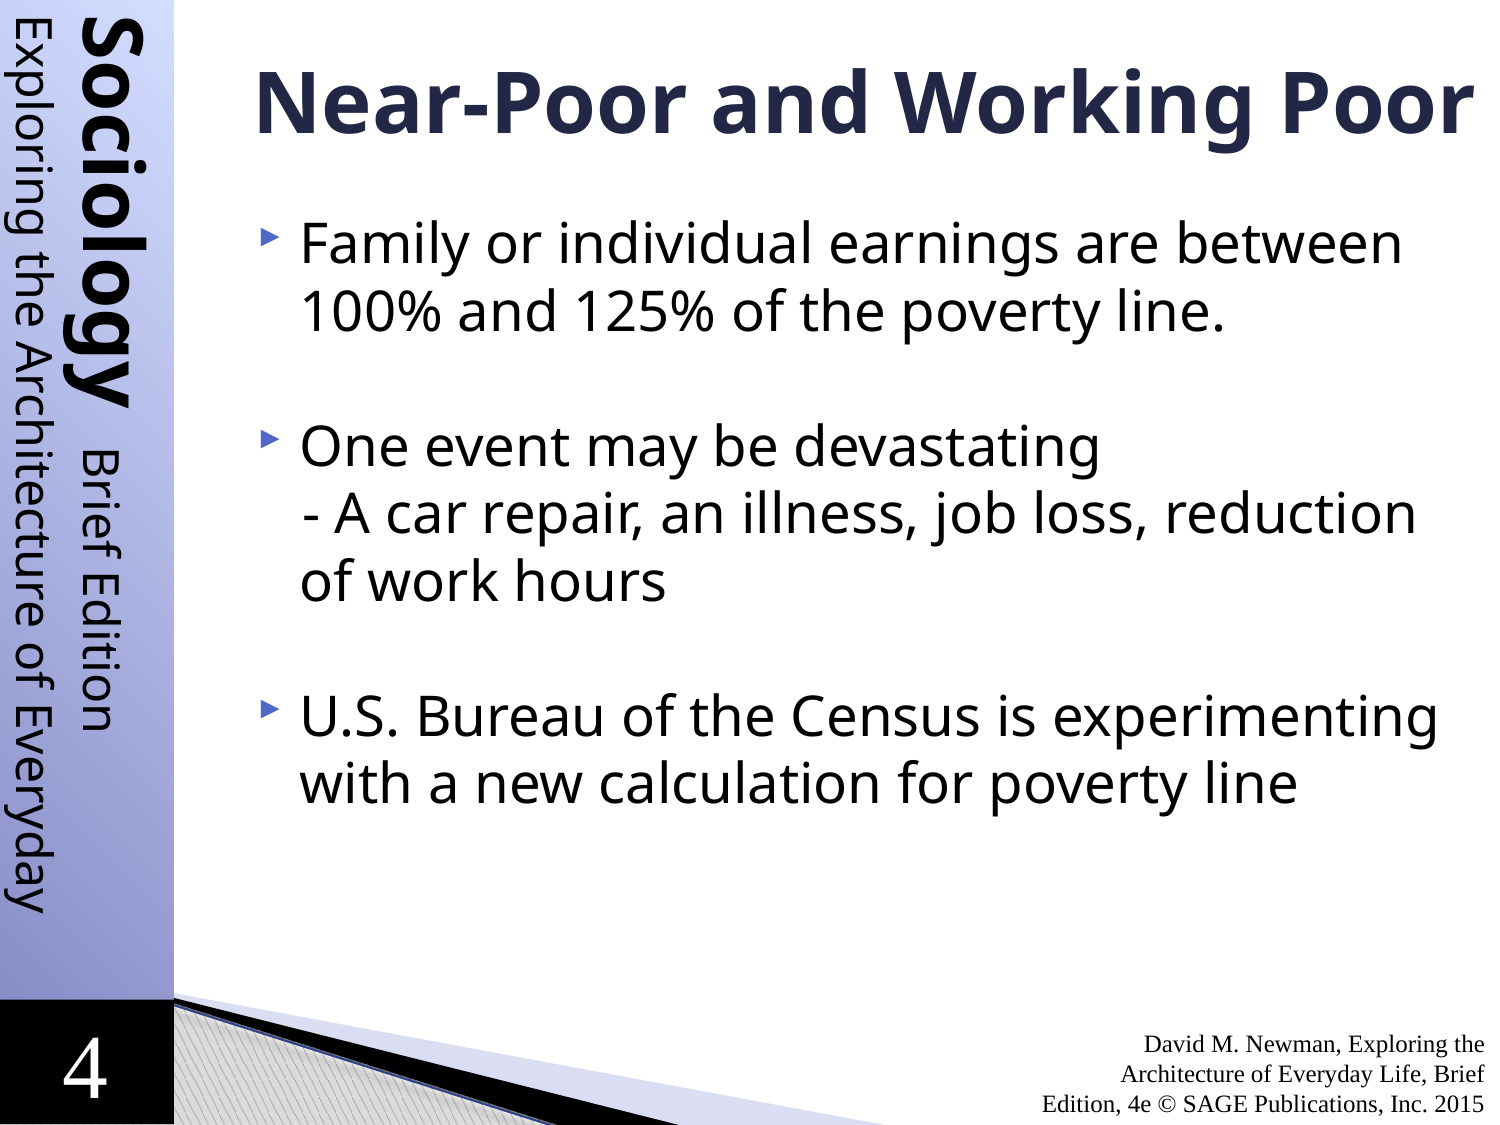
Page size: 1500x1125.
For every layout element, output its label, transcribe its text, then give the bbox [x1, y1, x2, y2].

picture [174, 1003, 558, 1125]
list Family or individual earnings are between 100% and 125% of the poverty line. One event may be devastating - A car repair, an illness, job loss, reduction of work hours U.S. Bureau of the Census is experimenting with a new calculation for poverty line [225, 200, 1500, 963]
footer David M. Newman, Exploring the Architecture of Everyday Life, Brief Edition, 4e © SAGE Publications, Inc. 2015 [1025, 1065, 1500, 1125]
title Near-Poor and Working Poor [237, 3, 1500, 167]
